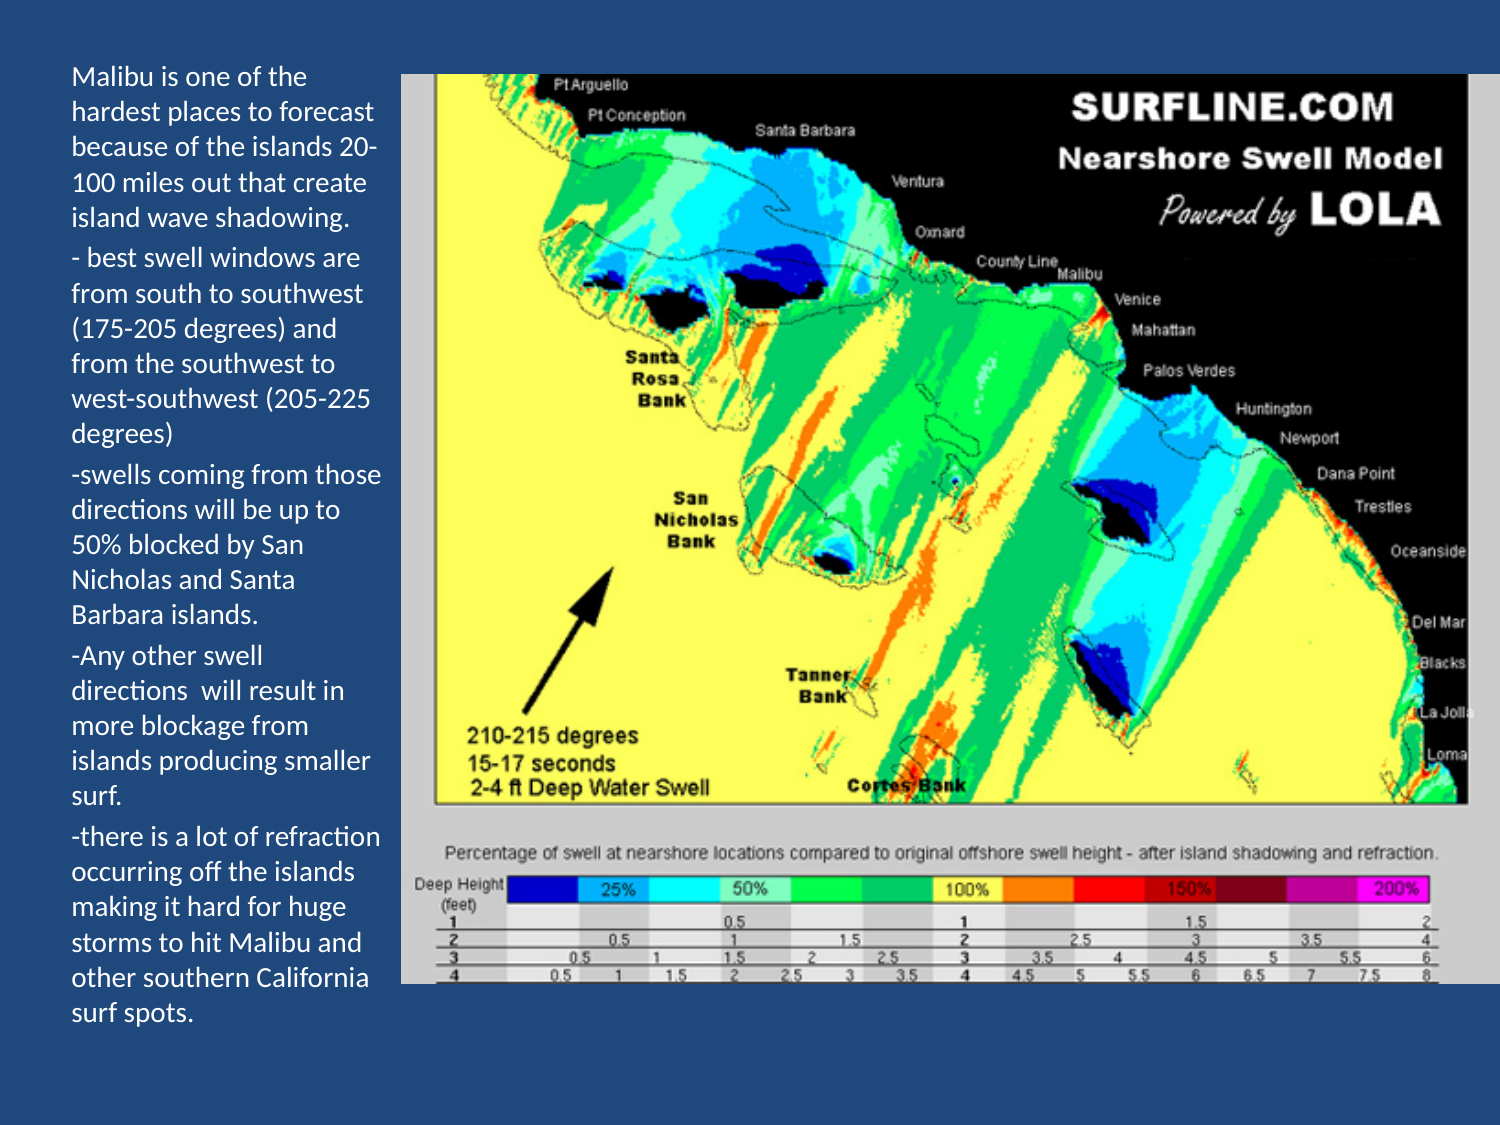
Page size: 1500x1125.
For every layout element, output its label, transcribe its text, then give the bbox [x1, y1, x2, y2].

picture [400, 74, 1500, 984]
list Malibu is one of the hardest places to forecast because of the islands 20-100 miles out that create island wave shadowing. - best swell windows are from south to southwest (175-205 degrees) and from the southwest to west-southwest (205-225 degrees) -swells coming from those directions will be up to 50% blocked by San Nicholas and Santa Barbara islands. -Any other swell directions will result in more blockage from islands producing smaller surf. -there is a lot of refraction occurring off the islands making it hard for huge storms to hit Malibu and other southern California surf spots. [0, 50, 402, 1088]
